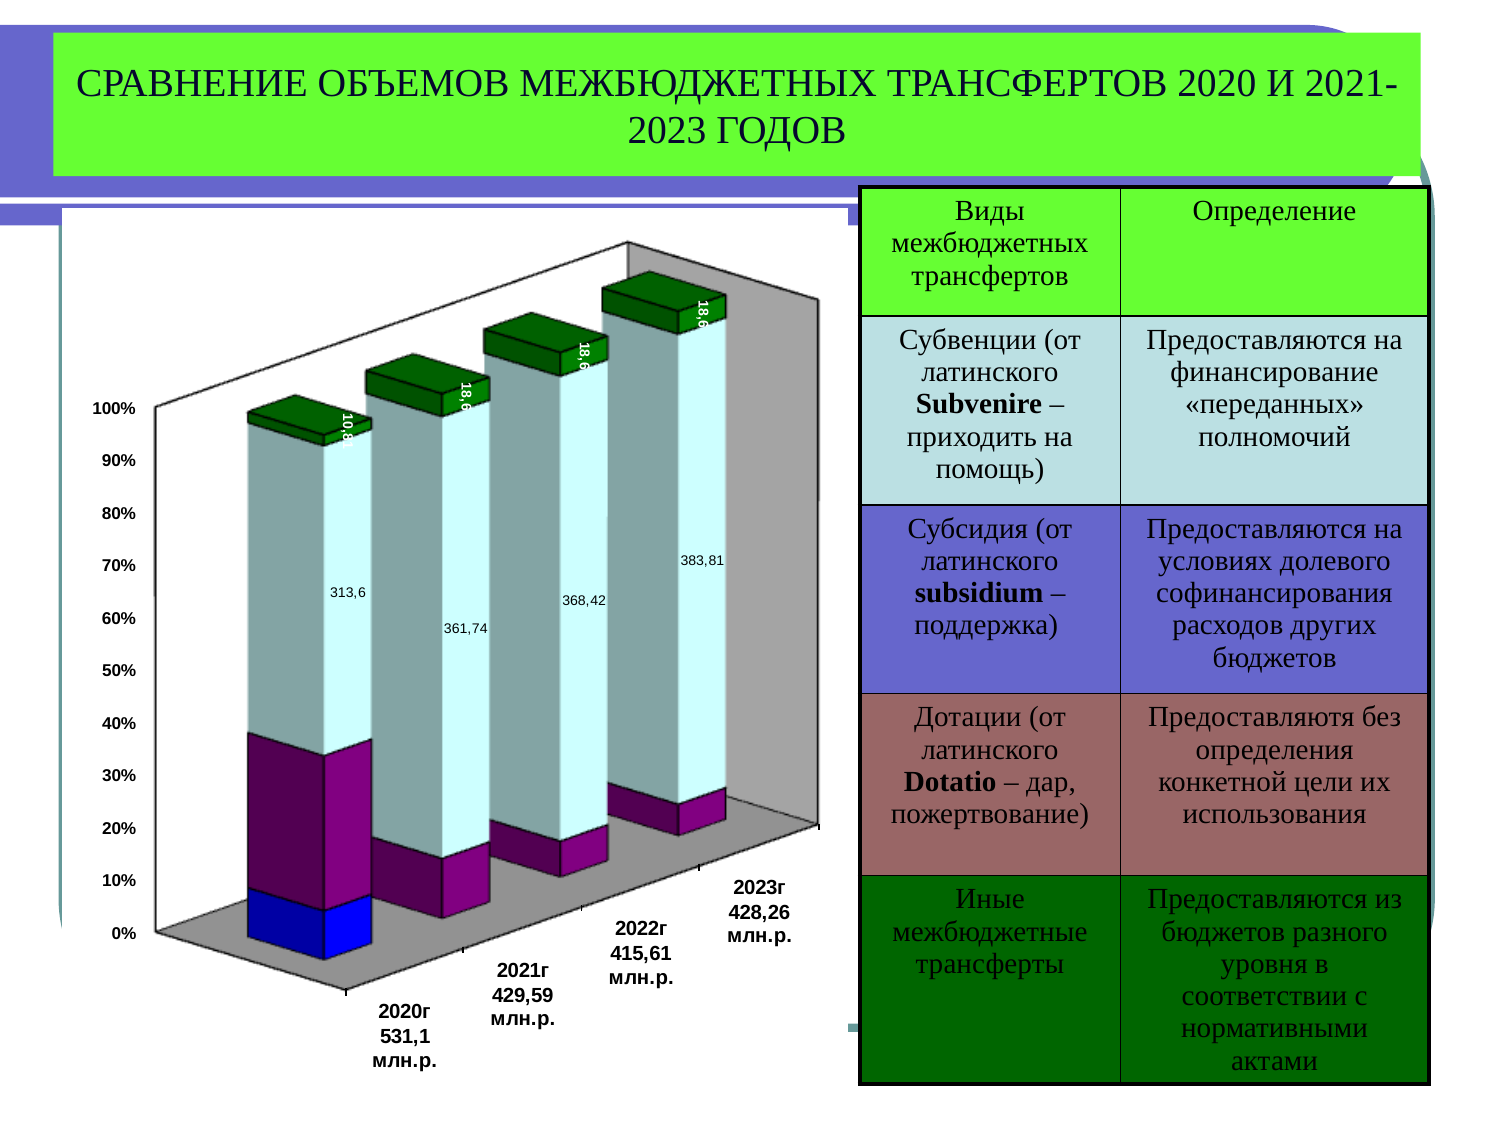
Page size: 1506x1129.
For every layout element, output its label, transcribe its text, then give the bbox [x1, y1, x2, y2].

table_cell Субвенции (от латинского Subvenire – приходить на помощь) [862, 317, 1120, 504]
table_cell Предоставляютя без определения конкетной цели их использования [1121, 694, 1427, 875]
table_header Виды межбюджетных трансфертов [862, 189, 1120, 315]
title СРАВНЕНИЕ ОБЪЕМОВ МЕЖБЮДЖЕТНЫХ ТРАНСФЕРТОВ 2020 И 2021-2023 ГОДОВ [53, 32, 1421, 177]
table_cell Предоставляются на финансирование «переданных» полномочий [1121, 317, 1427, 504]
table_cell Иные межбюджетные трансферты [862, 876, 1120, 1082]
table_cell Предоставляются на условиях долевого софинансирования расходов других бюджетов [1121, 506, 1427, 693]
table_cell Субсидия (от латинского subsidium – поддержка) [862, 506, 1120, 693]
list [54, 199, 856, 1124]
table_cell Дотации (от латинского Dotatio – дар, пожертвование) [862, 694, 1120, 875]
table_header Определение [1121, 189, 1427, 315]
table_cell Предоставляются из бюджетов разного уровня в соответствии с нормативными актами [1121, 876, 1427, 1082]
